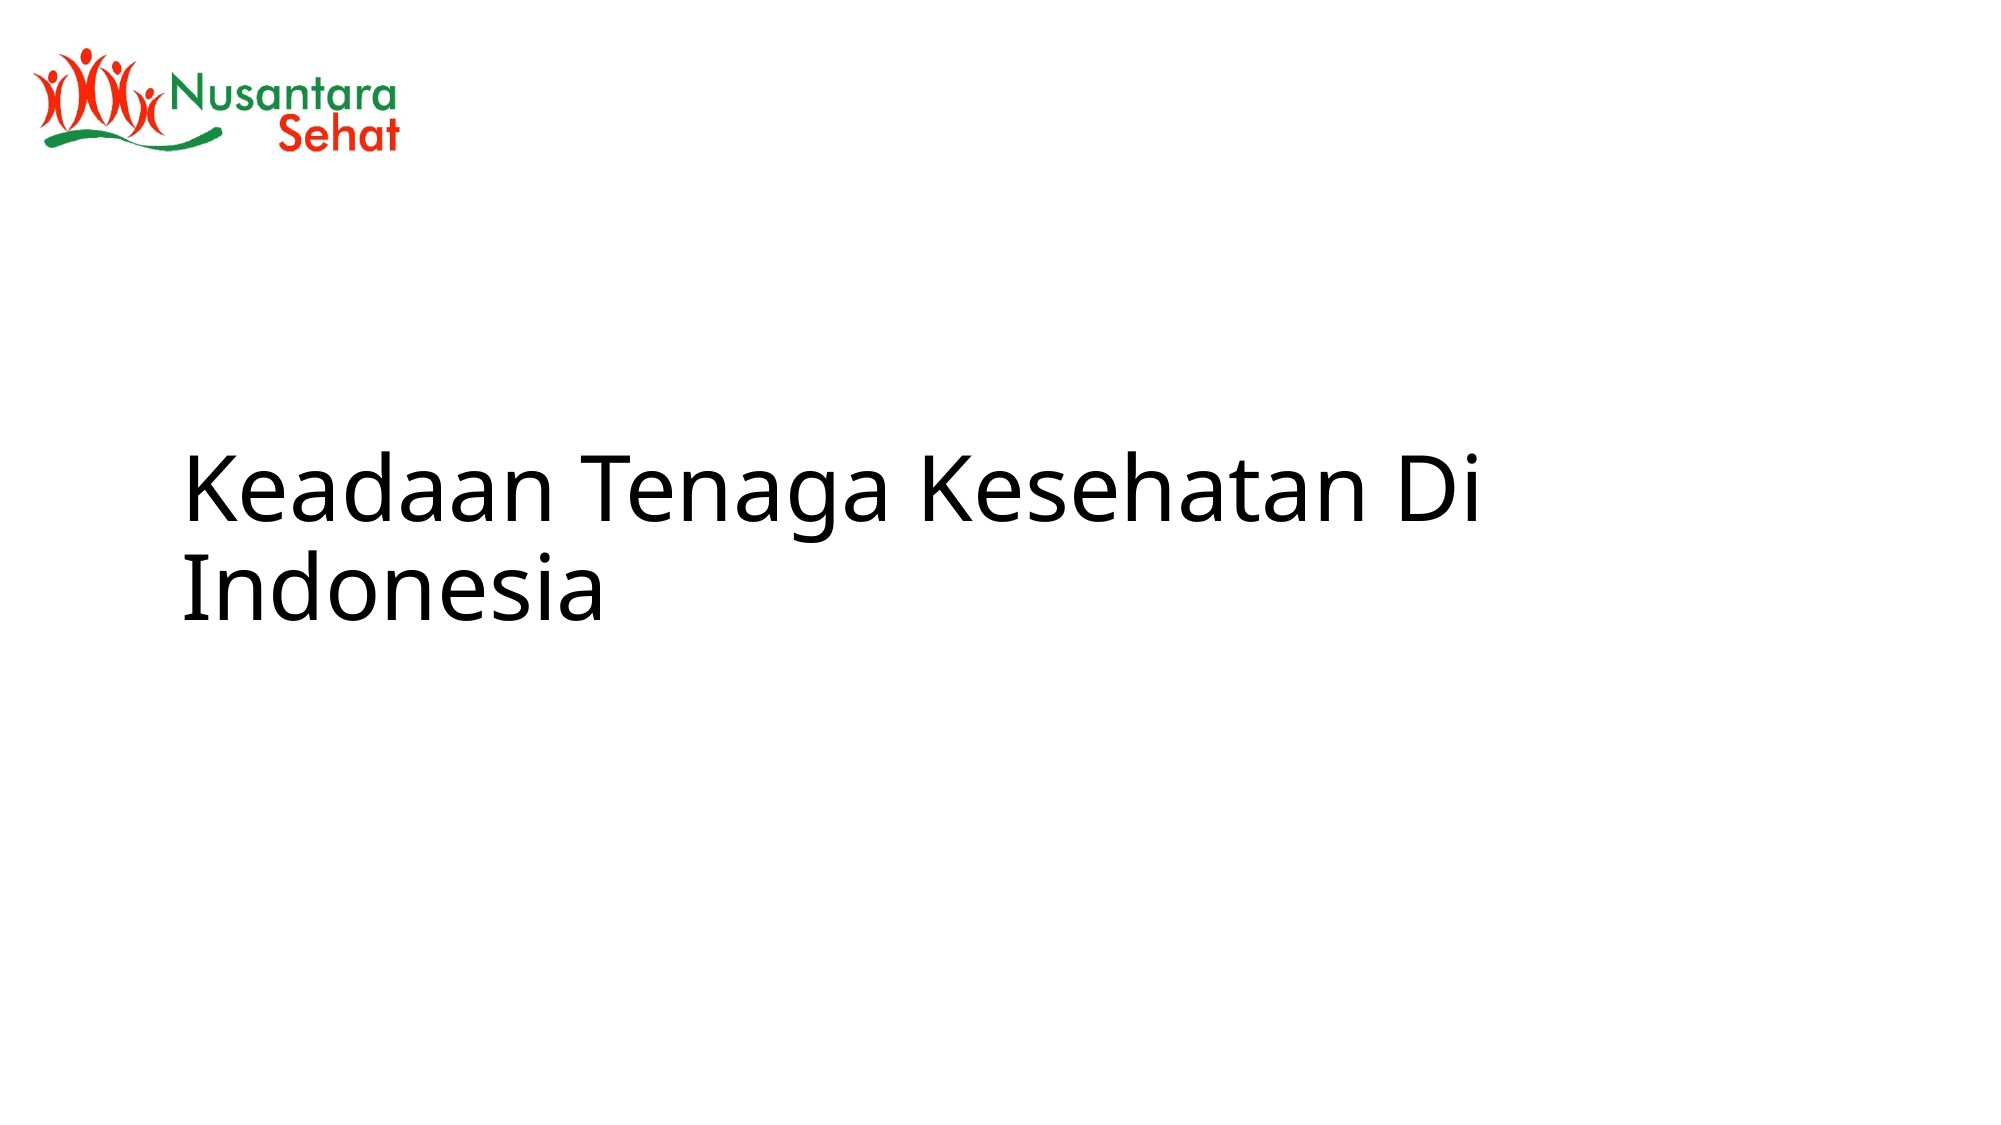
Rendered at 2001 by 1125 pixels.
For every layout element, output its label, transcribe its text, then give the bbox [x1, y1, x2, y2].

picture [33, 40, 405, 161]
title Keadaan Tenaga Kesehatan Di Indonesia [166, 432, 1892, 651]
